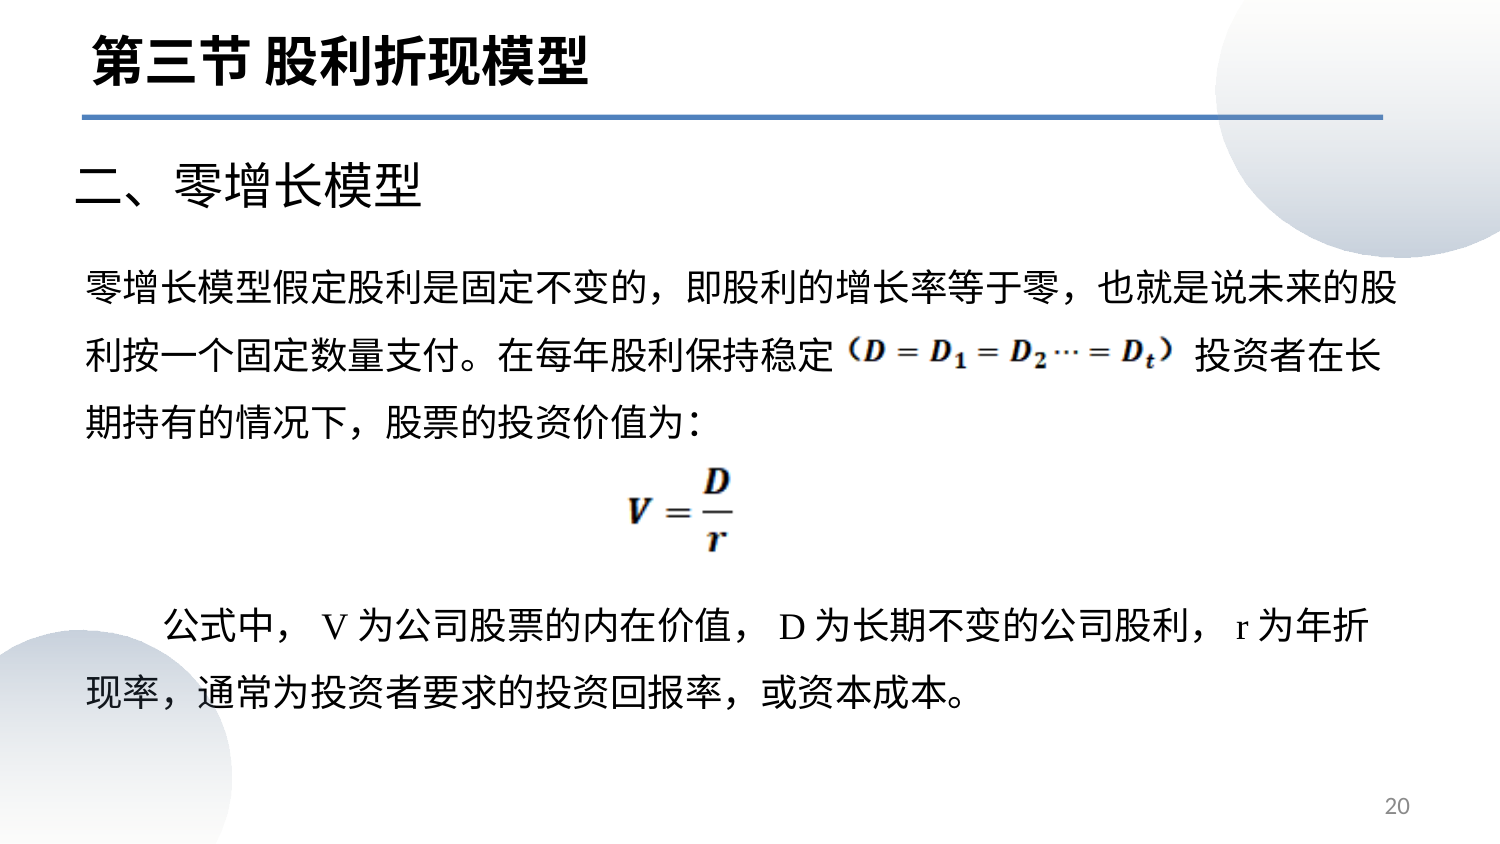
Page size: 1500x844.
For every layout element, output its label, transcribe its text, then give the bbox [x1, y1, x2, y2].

list 零增长模型假定股利是固定不变的，即股利的增长率等于零，也就是说未来的股利按一个固定数量支付。在每年股利保持稳定 ，投资者在长期持有的情况下，股票的投资价值为： 公式中，V为公司股票的内在价值，D为长期不变的公司股利，r为年折现率，通常为投资者要求的投资回报率，或资本成本。 [70, 234, 1421, 694]
text_box [0, 627, 234, 844]
slide_number 20 [1074, 782, 1425, 827]
text_box 二、零增长模型 [58, 117, 1256, 200]
picture [831, 326, 1184, 374]
text_box 第三节 股利折现模型 [74, 11, 1234, 107]
picture [585, 445, 774, 565]
text_box [1213, 0, 1500, 260]
